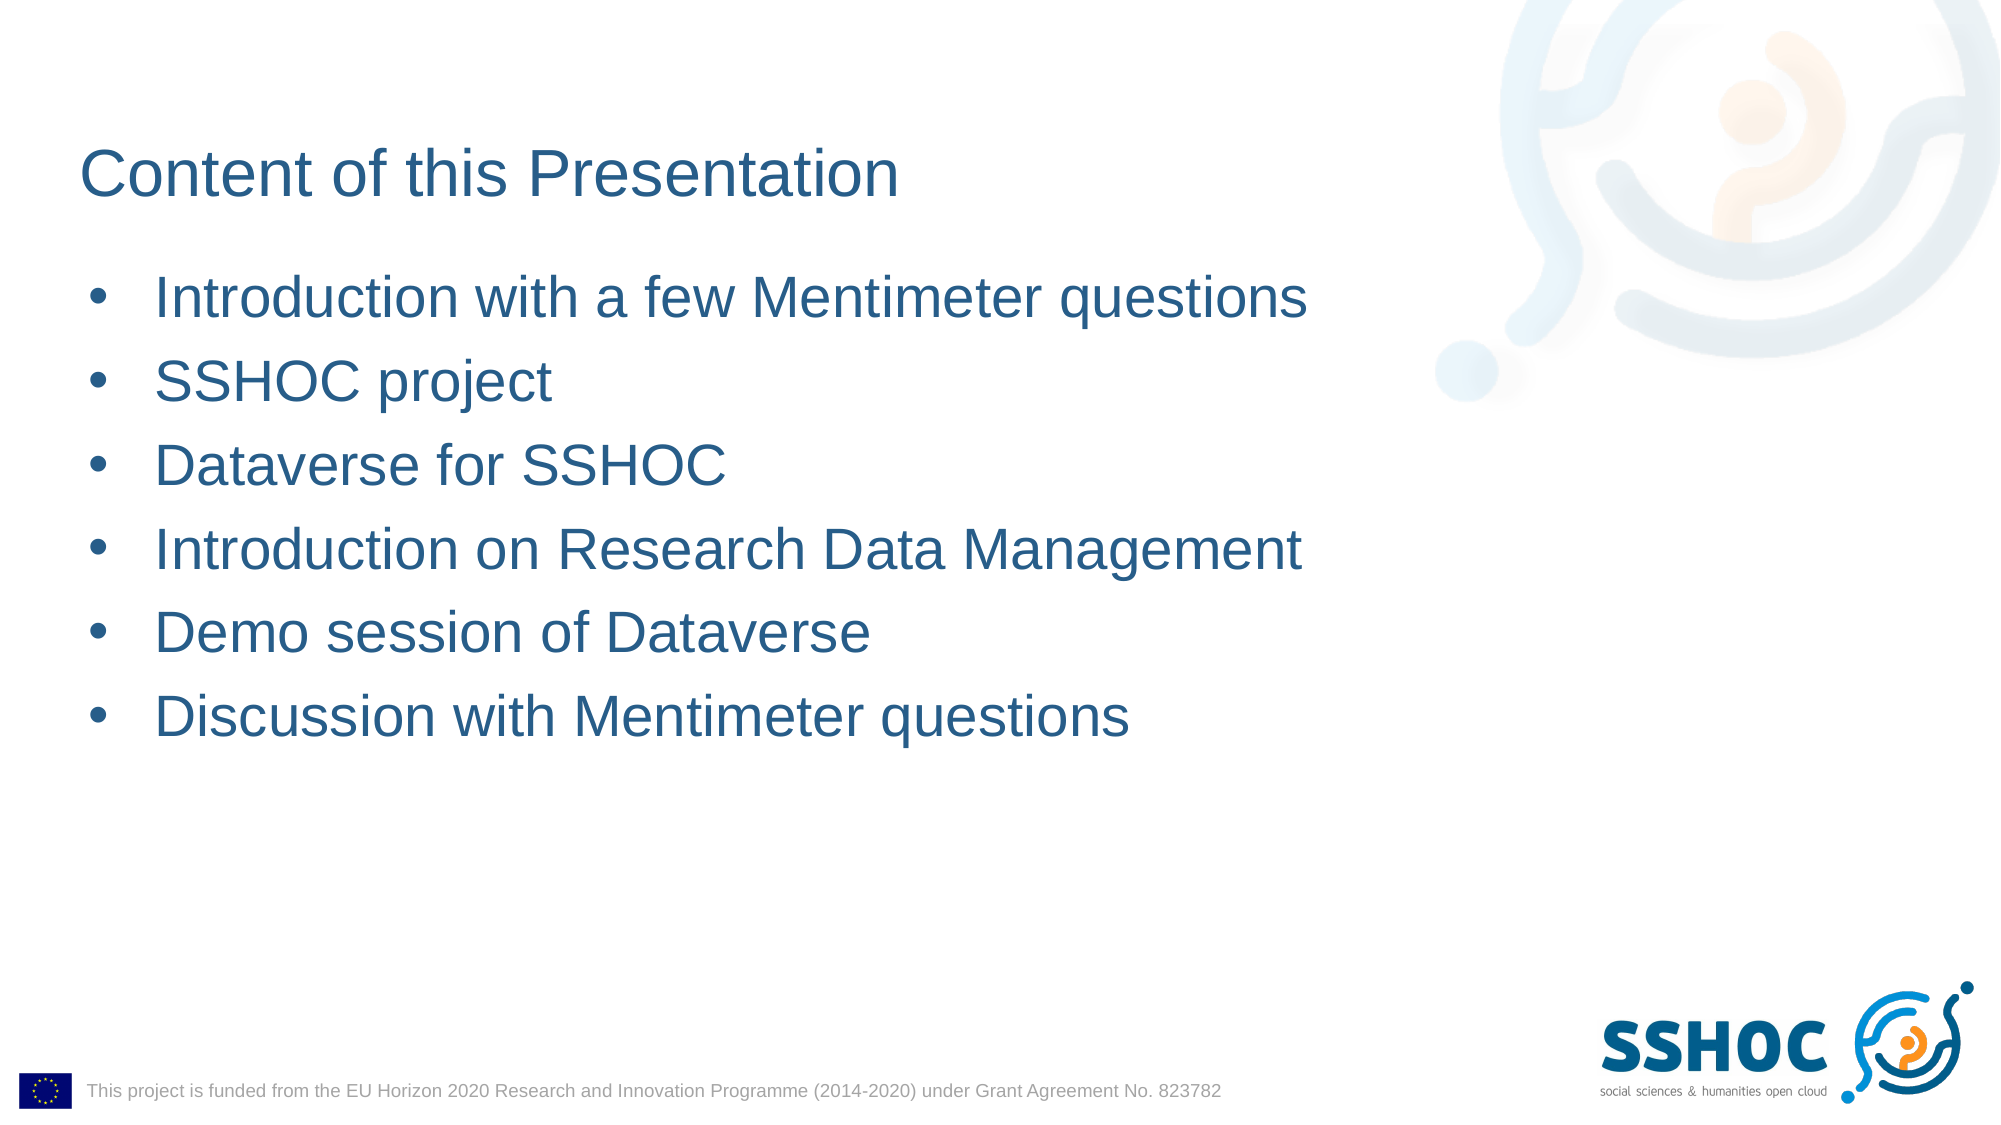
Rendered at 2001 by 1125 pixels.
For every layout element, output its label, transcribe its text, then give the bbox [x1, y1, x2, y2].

title Content of this Presentation [64, 59, 1863, 259]
list Introduction with a few Mentimeter questions SSHOC project Dataverse for SSHOC Introduction on Research Data Management Demo session of Dataverse Discussion with Mentimeter questions [64, 259, 1863, 962]
picture [19, 1073, 72, 1109]
picture [1597, 965, 2001, 1118]
